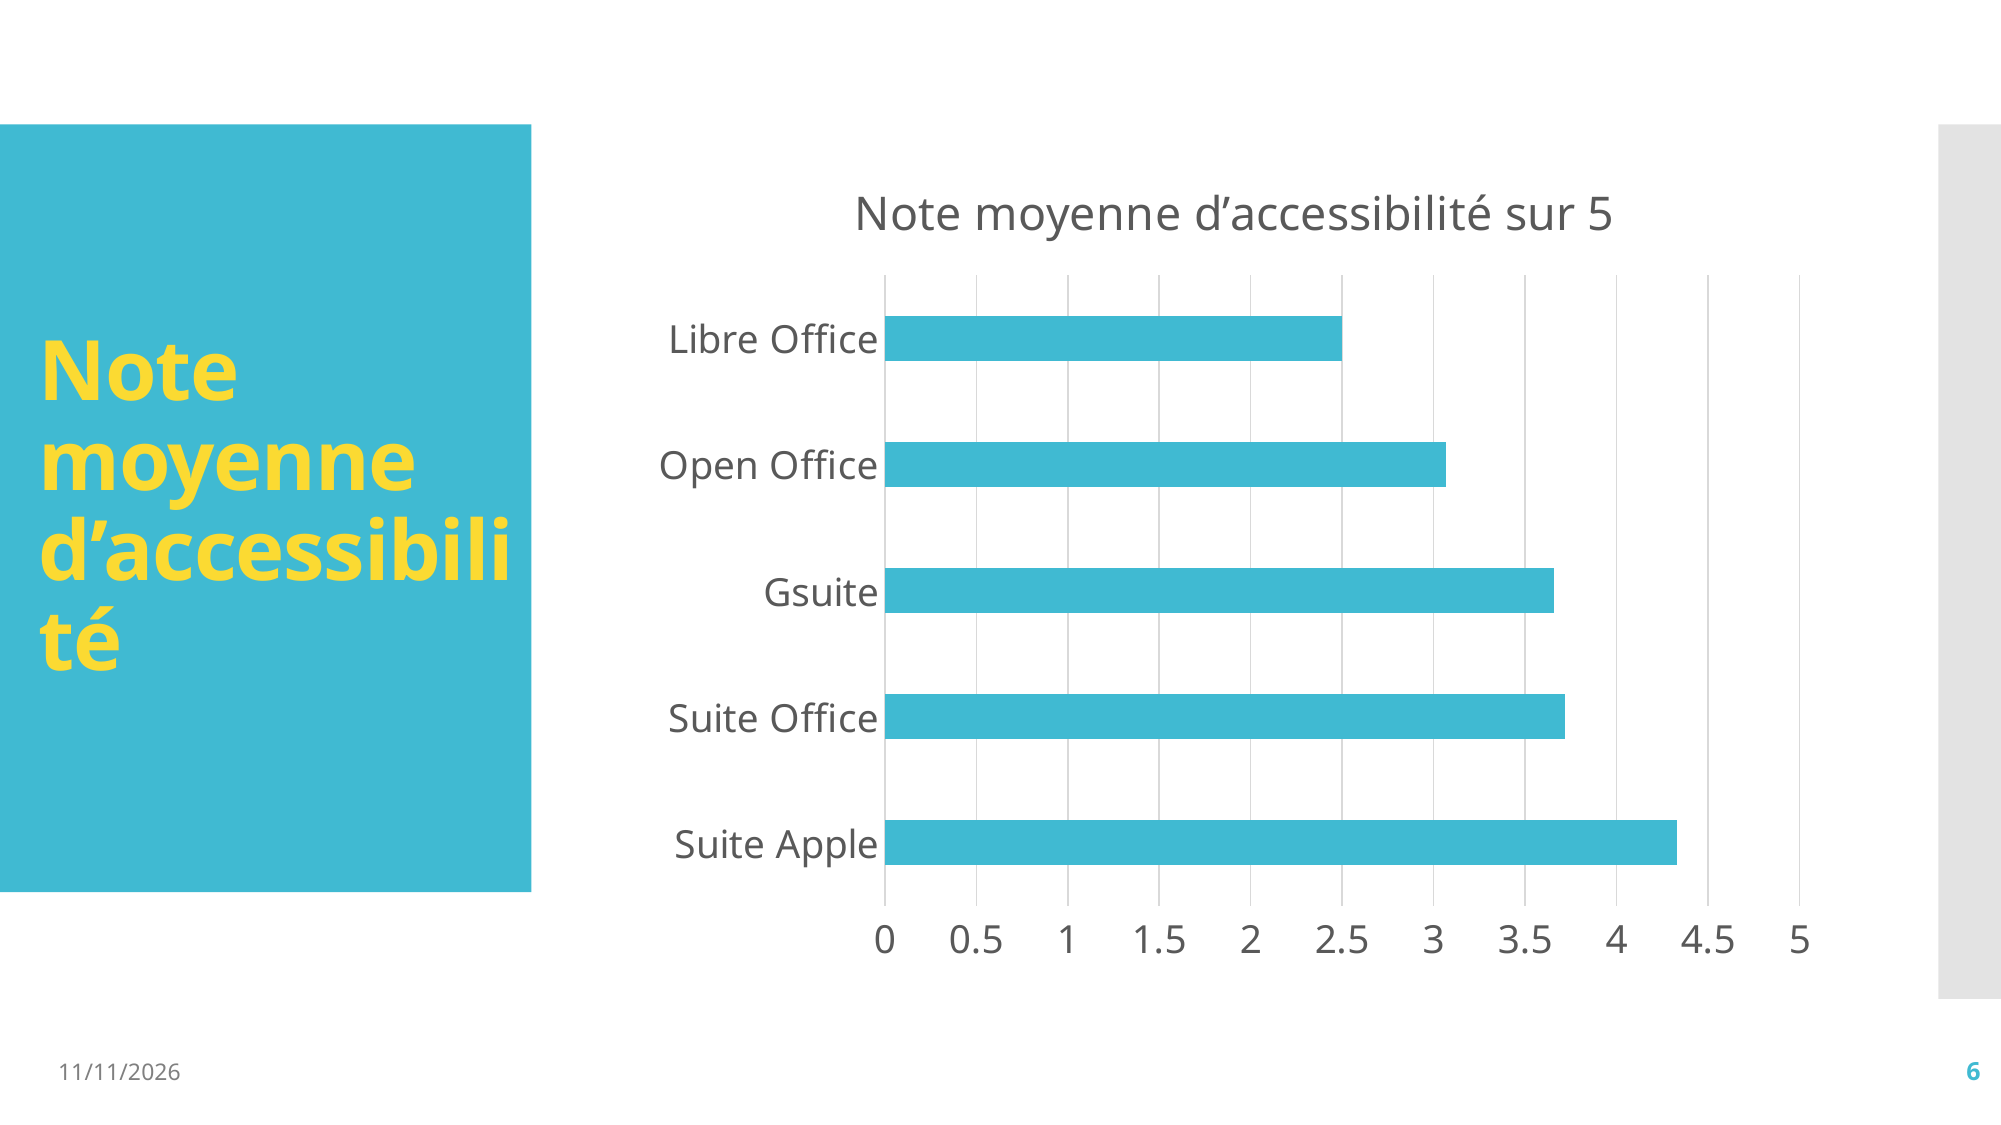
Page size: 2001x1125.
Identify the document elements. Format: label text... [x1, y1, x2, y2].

slide_number 6 [1744, 1042, 1996, 1103]
chart [634, 141, 1835, 982]
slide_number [43, 1042, 493, 1103]
title Note moyenne d’accessibilité [23, 130, 539, 886]
